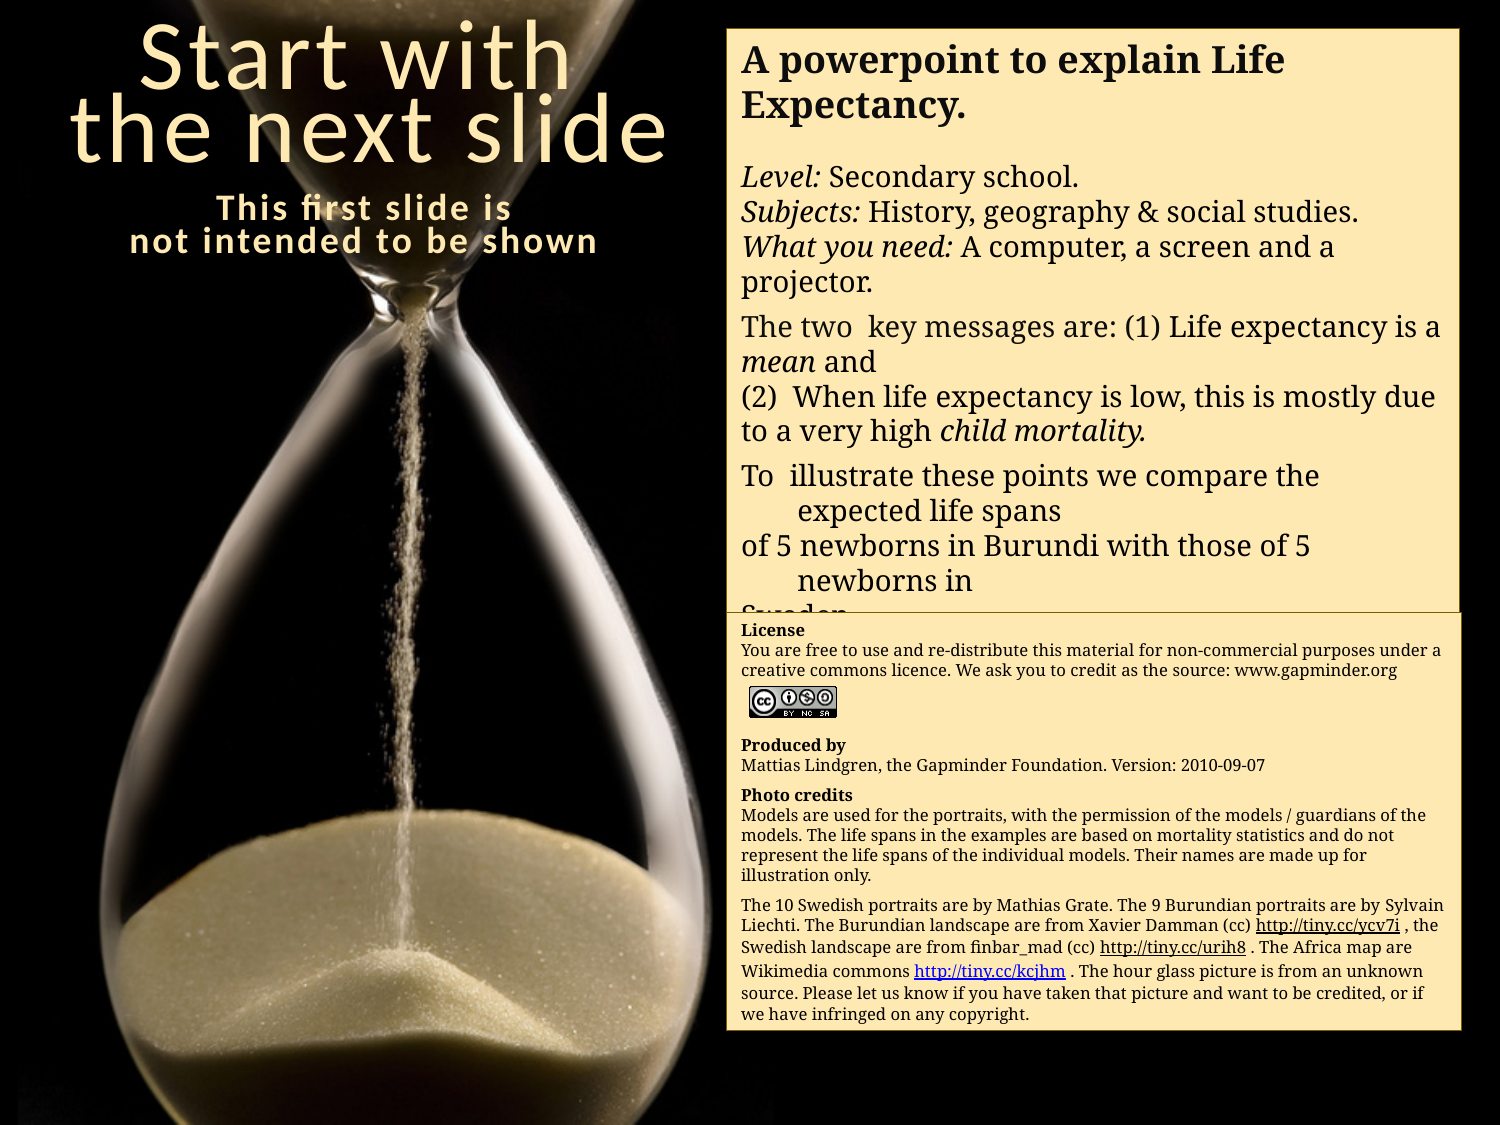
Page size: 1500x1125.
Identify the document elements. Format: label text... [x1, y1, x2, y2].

picture [17, 0, 838, 1125]
text_box A powerpoint to explain Life Expectancy. Level: Secondary school. Subjects: History, geography & social studies. What you need: A computer, a screen and a projector. The two key messages are: (1) Life expectancy is a mean and (2) When life expectancy is low, this is mostly due to a very high child mortality. To illustrate these points we compare the expected life spans of 5 newborns in Burundi with those of 5 newborns in Sweden. Instructions and background information can be found at: www.gapminder.org/downloads/life-expectancy-ppt [780, 28, 1460, 612]
text_box License You are free to use and re-distribute this material for non-commercial purposes under a creative commons licence. We ask you to credit as the source: www.gapminder.org Produced by Mattias Lindgren, the Gapminder Foundation. Version: 2010-09-07 Photo credits Models are used for the portraits, with the permission of the models / guardians of the models. The life spans in the examples are based on mortality statistics and do not represent the life spans of the individual models. Their names are made up for illustration only. The 10 Swedish portraits are by Mathias Grate. The 9 Burundian portraits are by Sylvain Liechti. The Burundian landscape are from Xavier Damman (cc) http://tiny.cc/ycv7i , the Swedish landscape are from finbar_mad (cc) http://tiny.cc/urih8 . The Africa map are Wikimedia commons http://tiny.cc/kcjhm . The hour glass picture is from an unknown source. Please let us know if you have taken that picture and want to be credited, or if we have infringed on any copyright. [780, 612, 1462, 1031]
